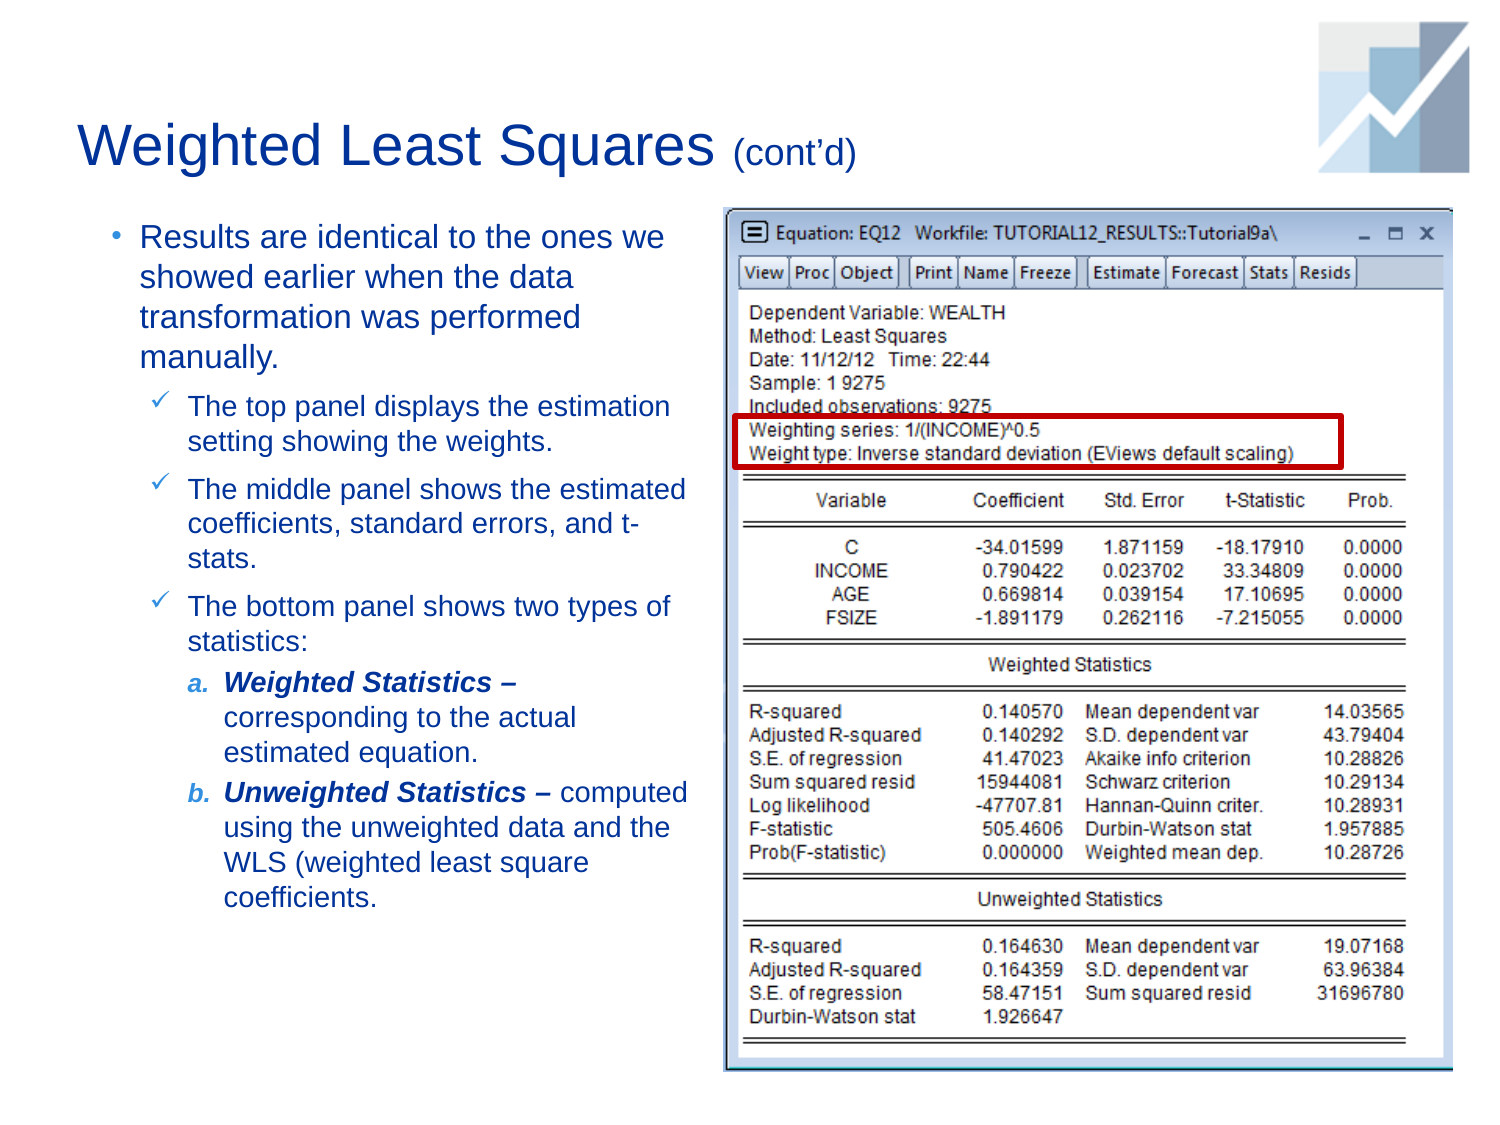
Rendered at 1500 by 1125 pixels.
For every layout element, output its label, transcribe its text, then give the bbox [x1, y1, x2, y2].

text_box Results are identical to the ones we showed earlier when the data transformation was performed manually. The top panel displays the estimation setting showing the weights. The middle panel shows the estimated coefficients, standard errors, and t-stats. The bottom panel shows two types of statistics: Weighted Statistics – corresponding to the actual estimated equation. Unweighted Statistics – computed using the unweighted data and the WLS (weighted least square coefficients. [96, 207, 721, 1074]
picture [1300, 11, 1479, 181]
picture [722, 207, 1453, 1073]
title Weighted Least Squares (cont’d) [62, 0, 1297, 185]
